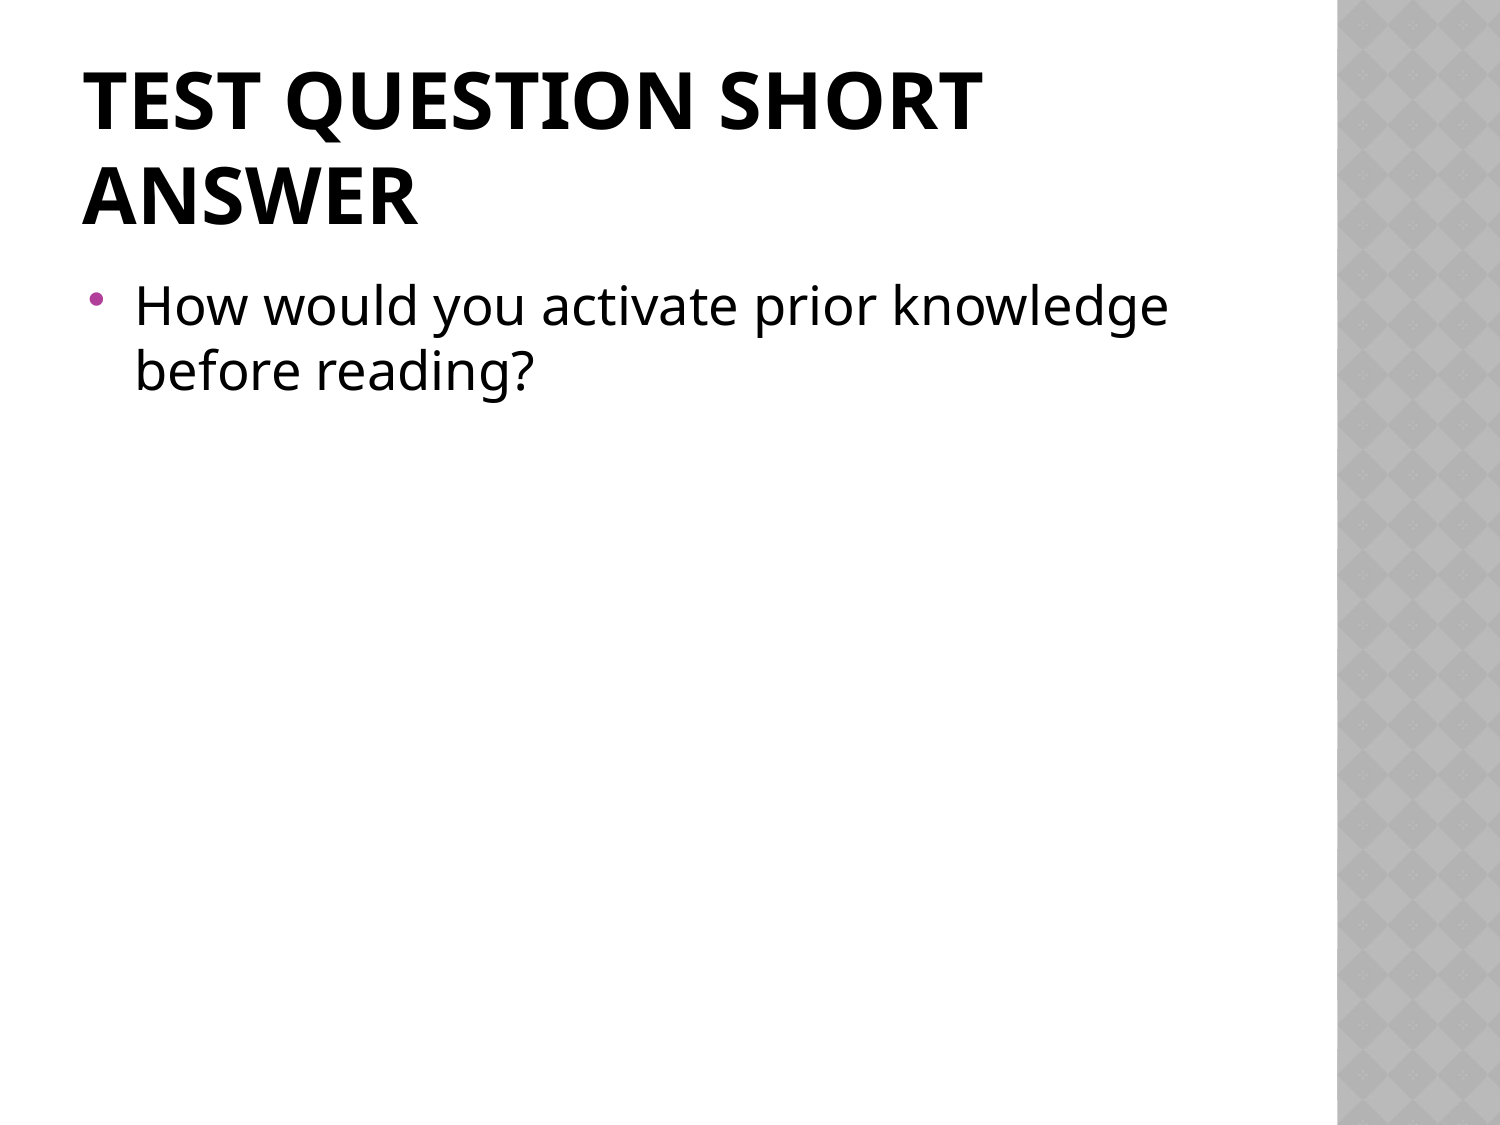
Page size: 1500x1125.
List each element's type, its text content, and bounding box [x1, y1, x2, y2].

title Test question short answer [75, 52, 1263, 240]
list How would you activate prior knowledge before reading? [75, 264, 1263, 1059]
